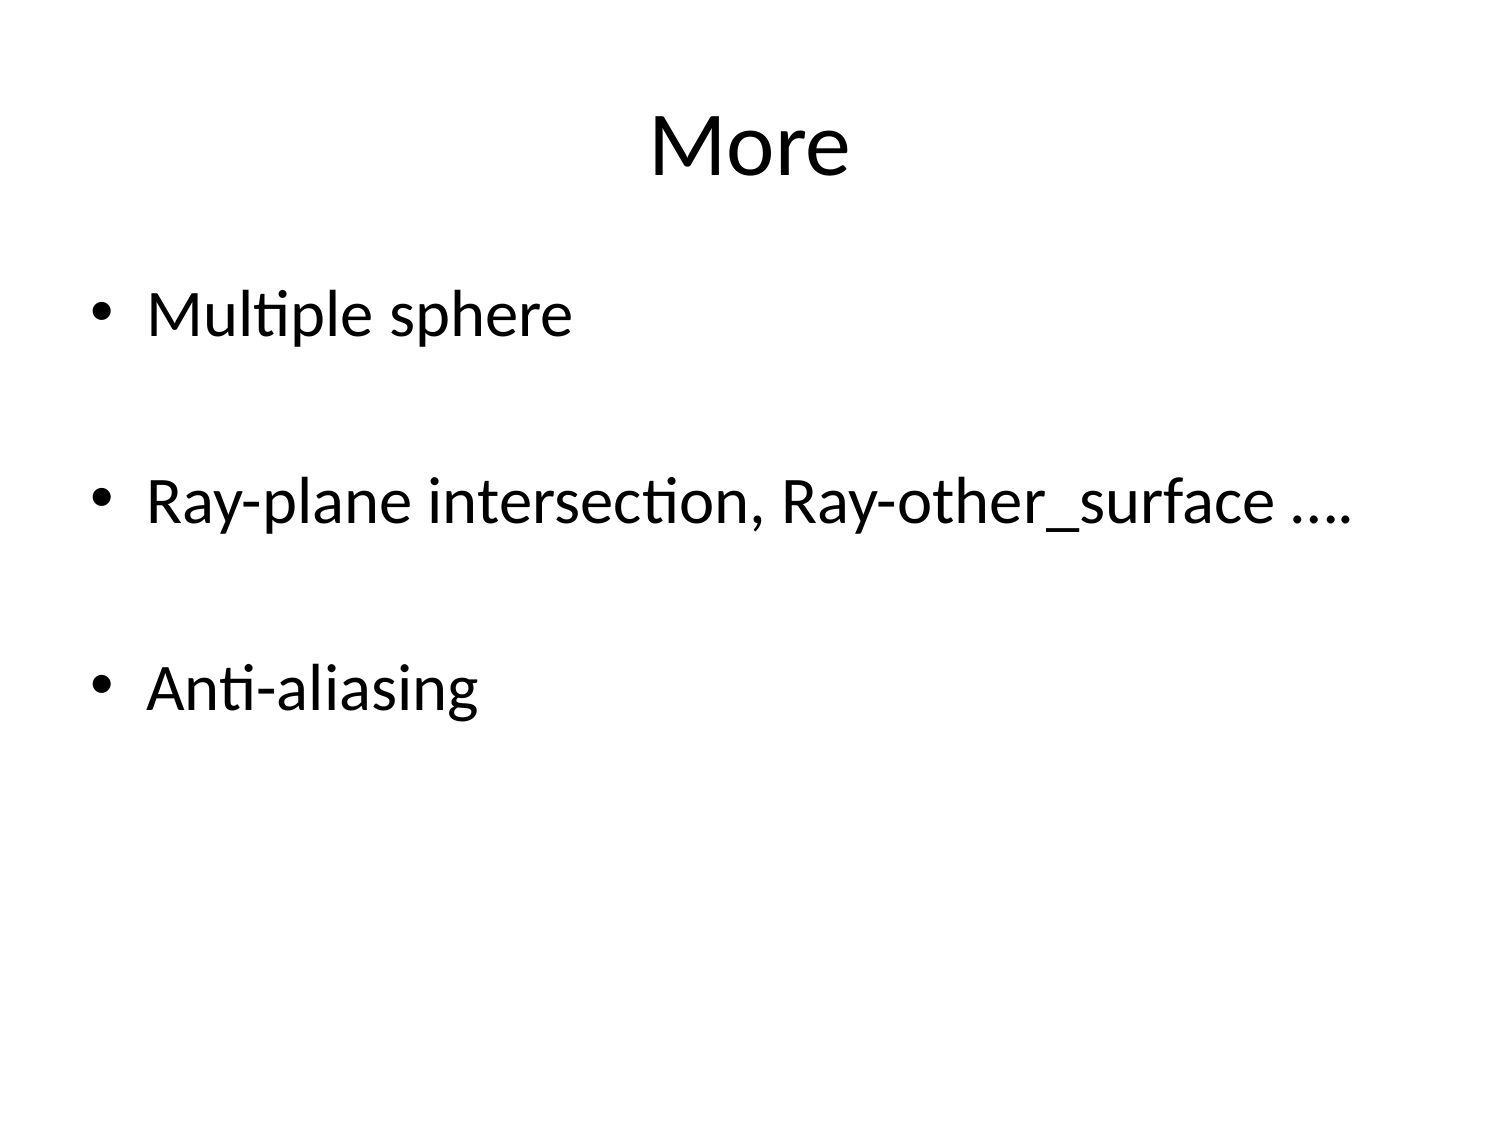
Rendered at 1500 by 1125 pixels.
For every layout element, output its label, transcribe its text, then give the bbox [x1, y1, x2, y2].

list Multiple sphere Ray-plane intersection, Ray-other_surface …. Anti-aliasing [75, 262, 1459, 1005]
title More [75, 45, 1425, 233]
